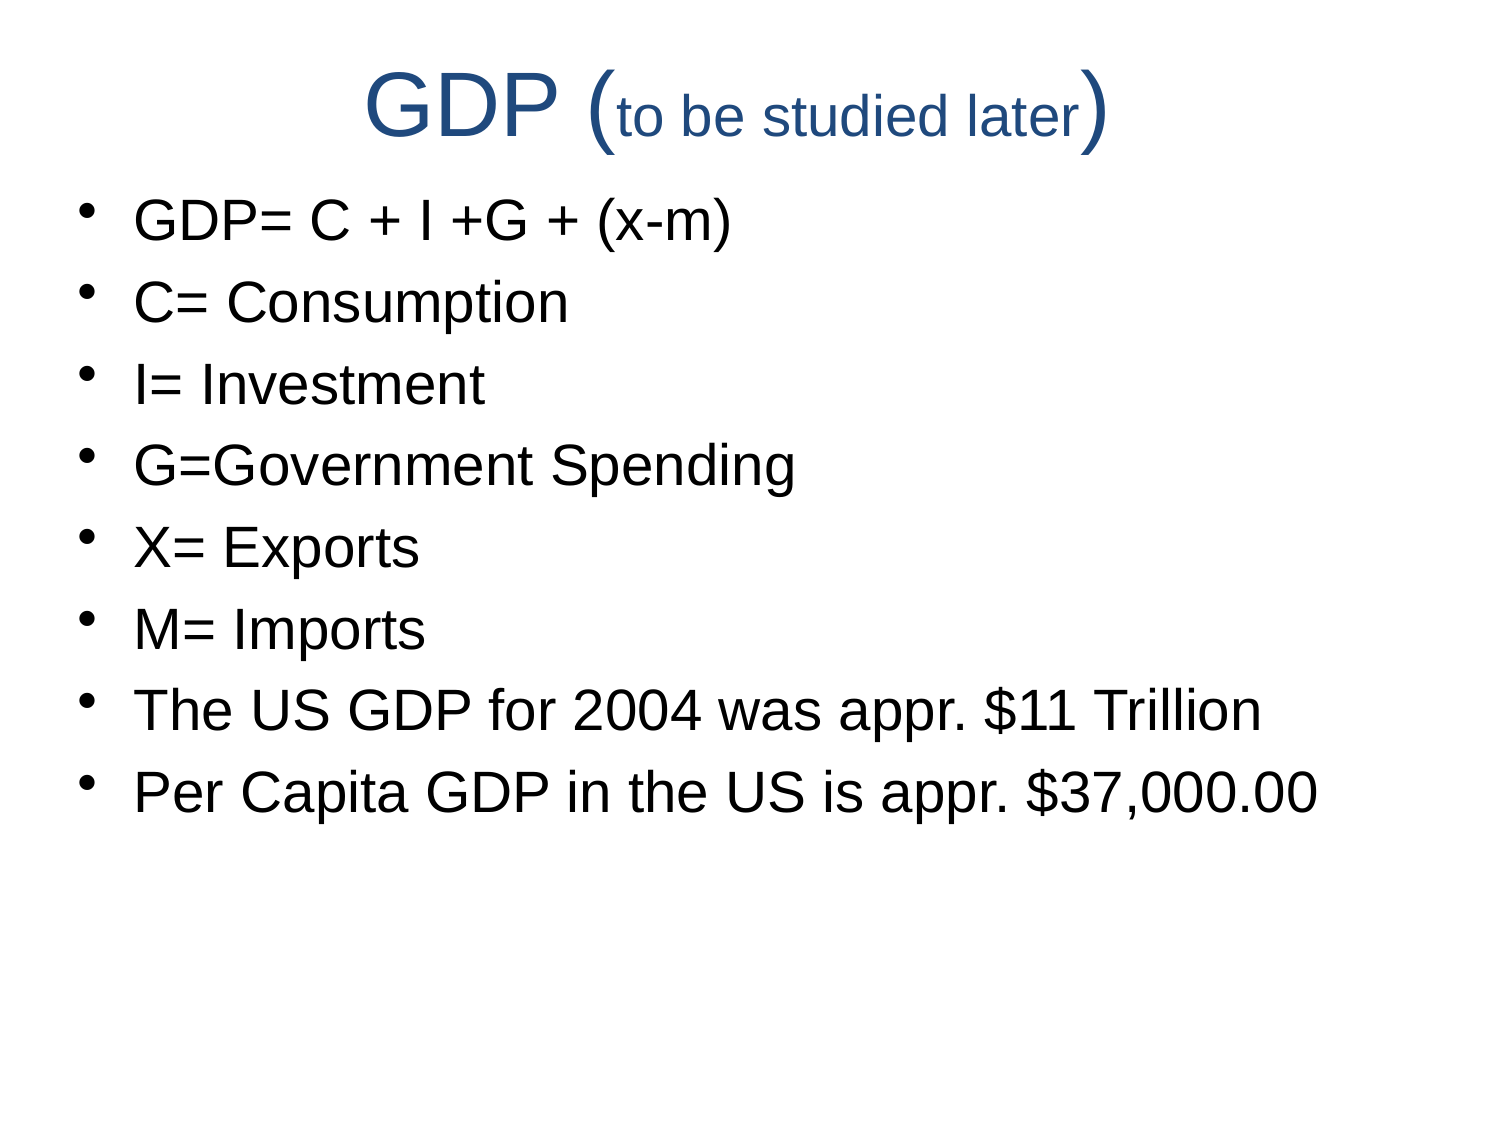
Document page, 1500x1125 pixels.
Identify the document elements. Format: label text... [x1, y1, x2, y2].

title GDP (to be studied later) [75, 37, 1425, 163]
list GDP= C + I +G + (x-m) C= Consumption I= Investment G=Government Spending X= Exports M= Imports The US GDP for 2004 was appr. $11 Trillion Per Capita GDP in the US is appr. $37,000.00 [62, 174, 1413, 918]
